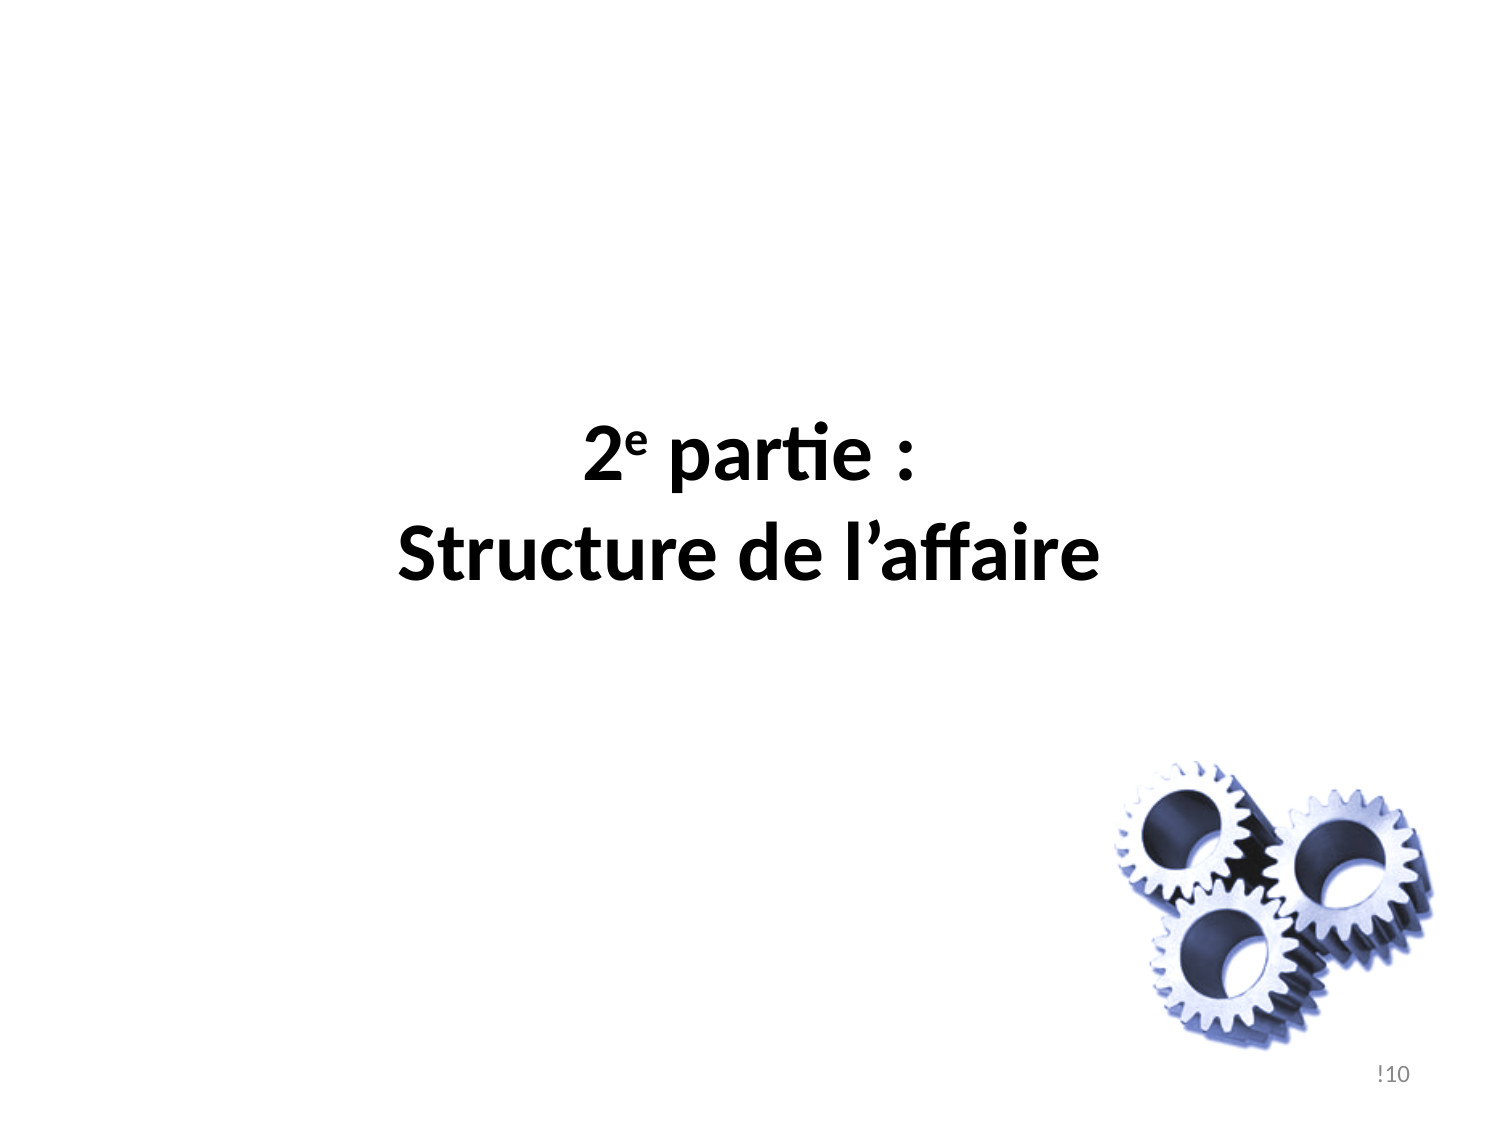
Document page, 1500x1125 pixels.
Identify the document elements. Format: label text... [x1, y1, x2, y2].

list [1112, 761, 1436, 1052]
slide_number !10 [1074, 1042, 1425, 1103]
title 2e partie : Structure de l’affaire [74, 452, 1426, 641]
